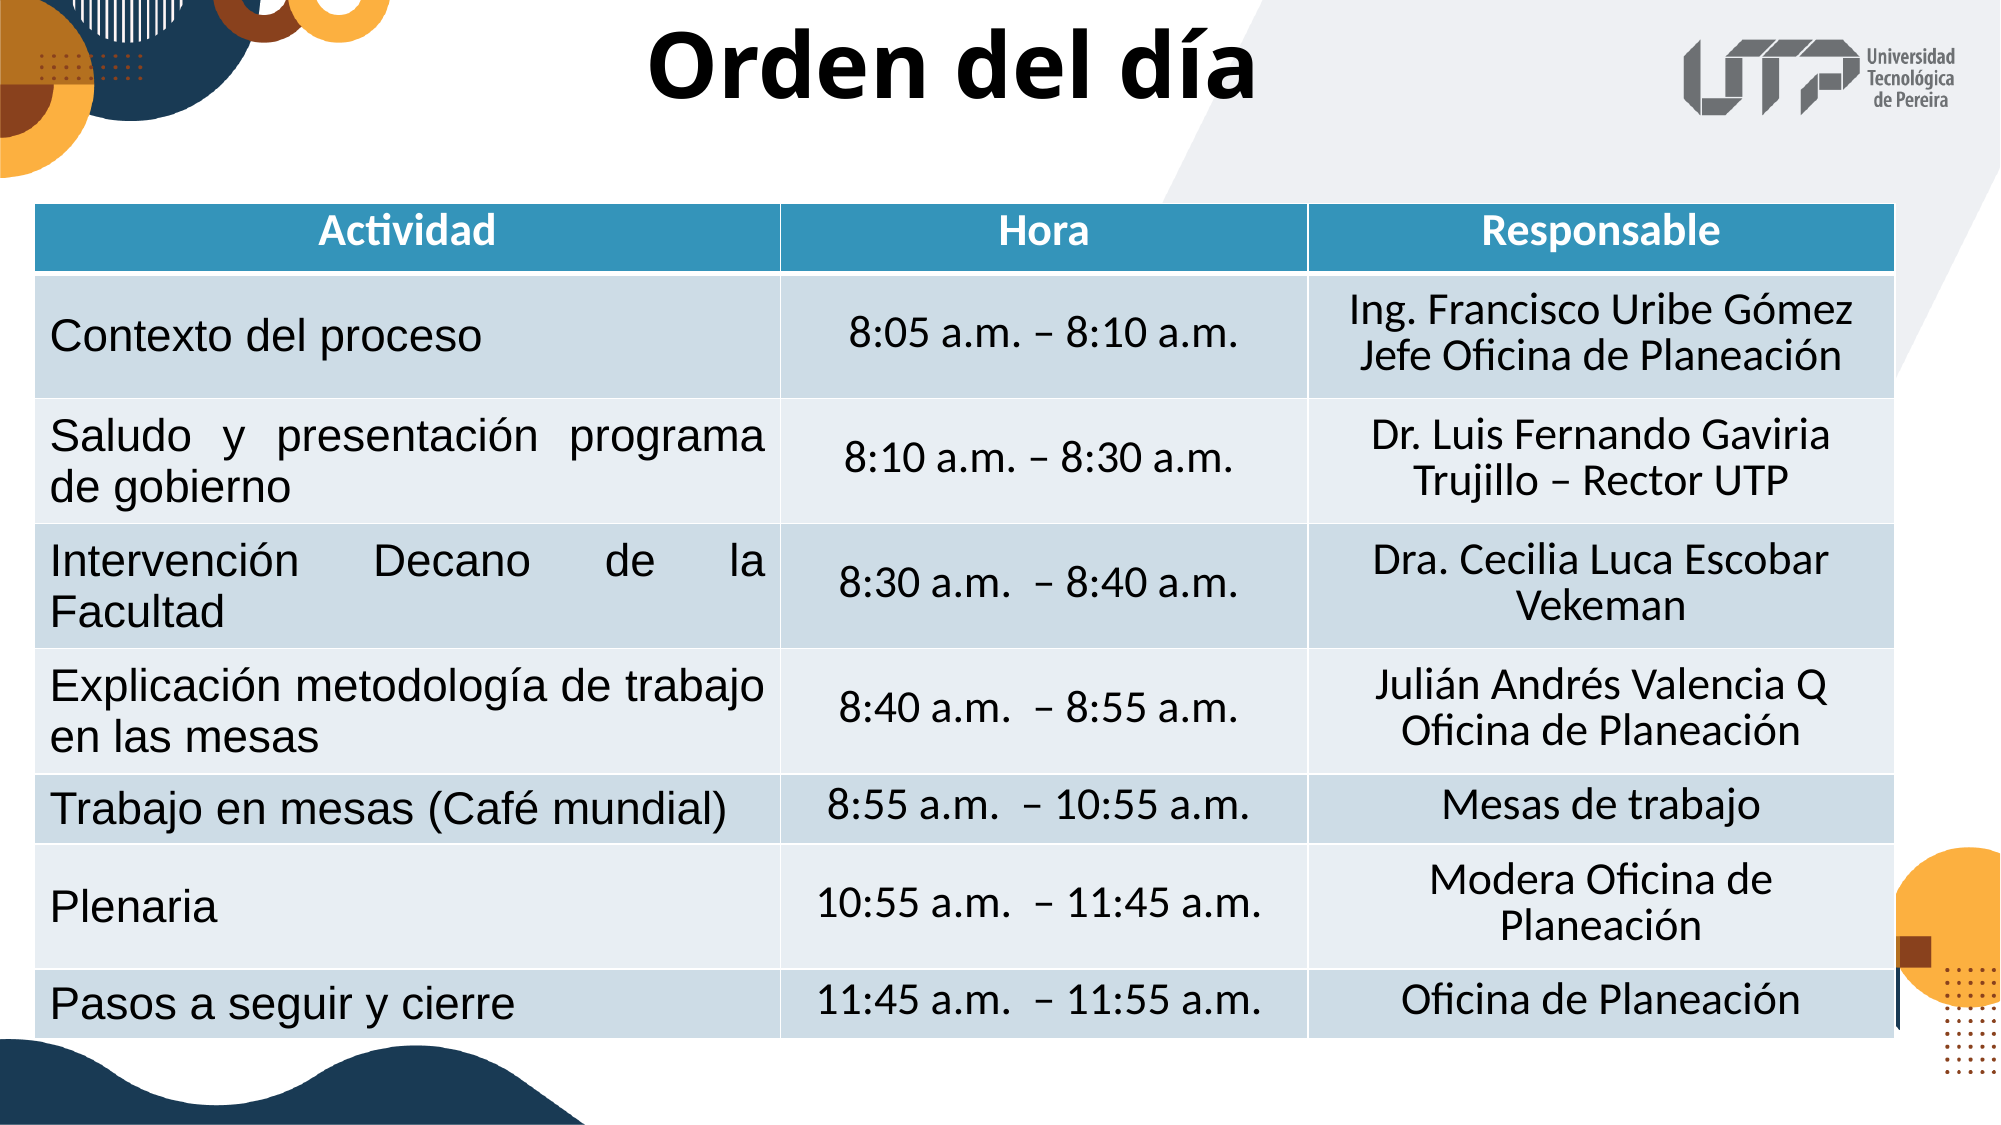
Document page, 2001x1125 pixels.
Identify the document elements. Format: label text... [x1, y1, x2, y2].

picture [0, 0, 2001, 1125]
table_cell 8:30 a.m. – 8:40 a.m. [781, 524, 1307, 648]
table_cell Dra. Cecilia Luca Escobar Vekeman [1309, 524, 1894, 648]
table_cell Oficina de Planeación [1309, 970, 1894, 1038]
table_cell 8:55 a.m. – 10:55 a.m. [781, 775, 1307, 843]
table_cell Dr. Luis Fernando Gaviria Trujillo – Rector UTP [1309, 399, 1894, 523]
table_cell Intervención Decano de la Facultad [35, 524, 780, 648]
table_cell 8:40 a.m. – 8:55 a.m. [781, 649, 1307, 773]
table_header Actividad [35, 204, 780, 271]
table_cell Pasos a seguir y cierre [35, 970, 780, 1038]
table_cell Mesas de trabajo [1309, 775, 1894, 843]
table_cell 10:55 a.m. – 11:45 a.m. [781, 845, 1307, 968]
table_header Hora [781, 204, 1307, 271]
table_cell Modera Oficina de Planeación [1309, 845, 1894, 968]
table_cell Contexto del proceso [35, 276, 780, 398]
table_cell Ing. Francisco Uribe Gómez Jefe Oficina de Planeación [1309, 276, 1894, 398]
table_cell Plenaria [35, 845, 780, 968]
table_cell 8:05 a.m. – 8:10 a.m. [781, 276, 1307, 398]
table_cell Julián Andrés Valencia Q Oficina de Planeación [1309, 649, 1894, 773]
table_cell Trabajo en mesas (Café mundial) [35, 775, 780, 843]
table_cell 8:10 a.m. – 8:30 a.m. [781, 399, 1307, 523]
table_cell 11:45 a.m. – 11:55 a.m. [781, 970, 1307, 1038]
table_cell Explicación metodología de trabajo en las mesas [35, 649, 780, 773]
table_header Responsable [1309, 204, 1894, 271]
table_cell Saludo y presentación programa de gobierno [35, 399, 780, 523]
text_box Orden del día [630, 0, 1299, 125]
